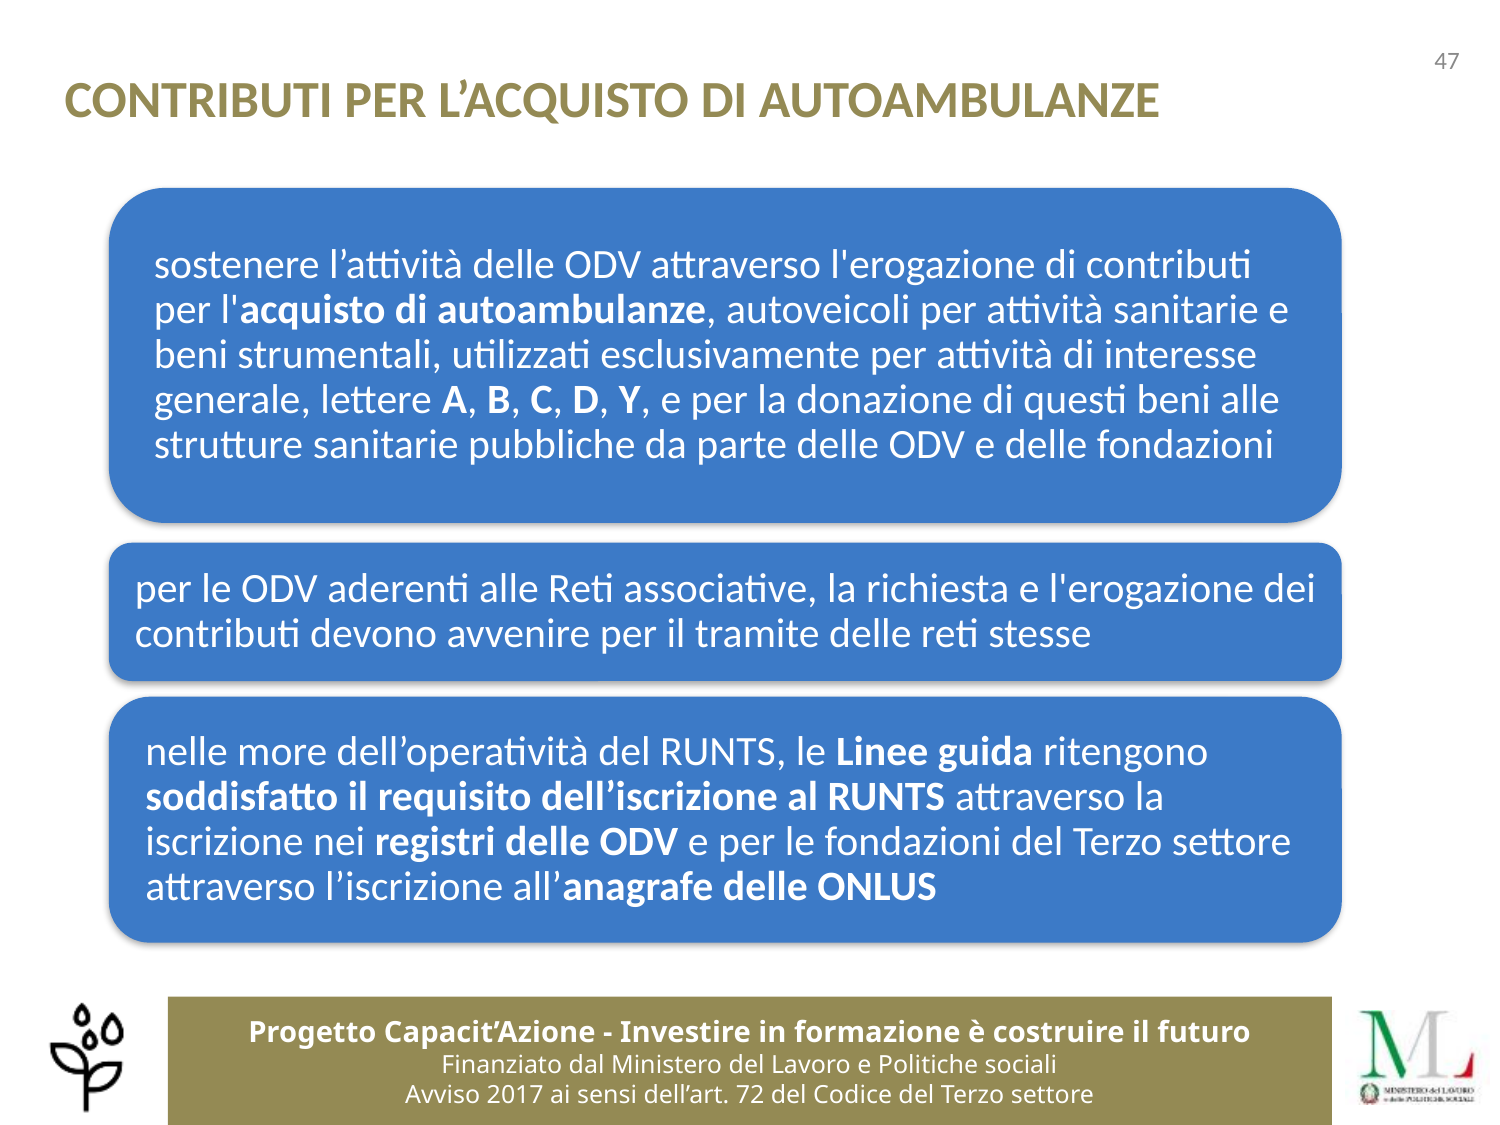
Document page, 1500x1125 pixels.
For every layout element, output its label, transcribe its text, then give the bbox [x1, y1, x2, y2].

picture [47, 1002, 129, 1113]
picture [1345, 1009, 1491, 1106]
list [108, 183, 1342, 944]
text_box Progetto Capacit’Azione - Investire in formazione è costruire il futuro Finanziato dal Ministero del Lavoro e Politiche sociali Avviso 2017 ai sensi dell’art. 72 del Codice del Terzo settore [166, 994, 1334, 1125]
slide_number 47 [1124, 29, 1475, 90]
title CONTRIBUTI PER L’ACQUISTO DI AUTOAMBULANZE [49, 49, 1214, 144]
